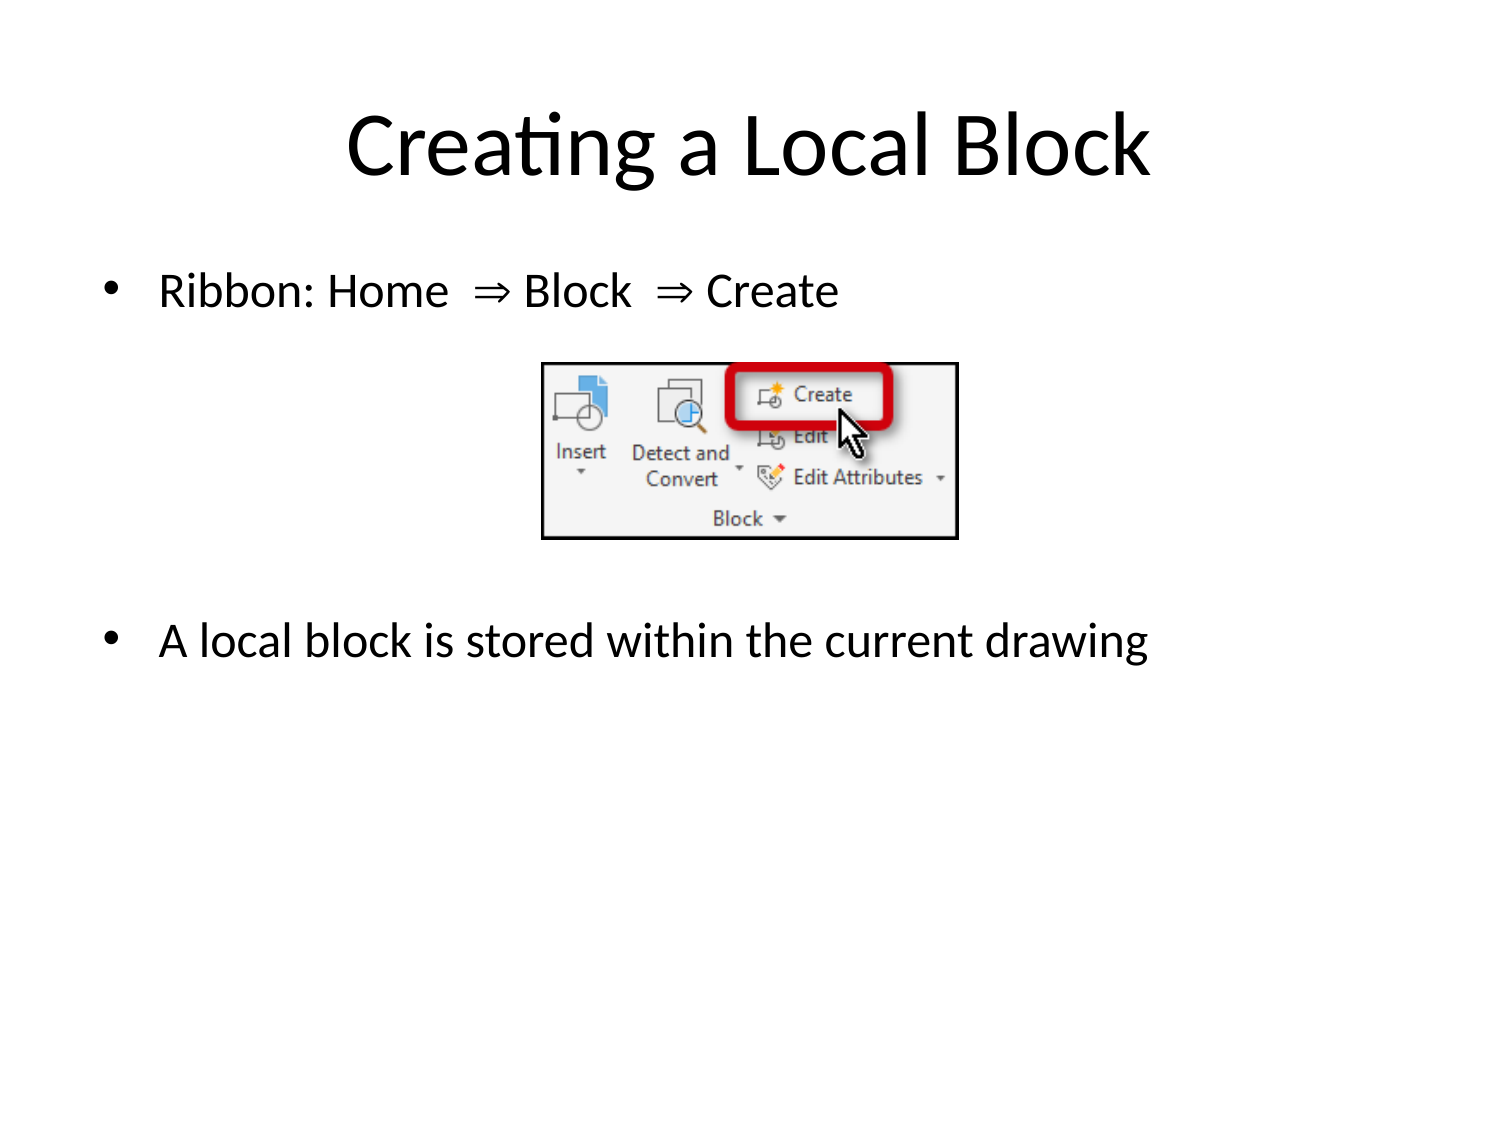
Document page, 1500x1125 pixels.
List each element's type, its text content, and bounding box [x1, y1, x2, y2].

list Ribbon: Home  Block  Create A local block is stored within the current drawing [87, 249, 1313, 950]
picture [540, 362, 959, 540]
title Creating a Local Block [75, 45, 1425, 233]
